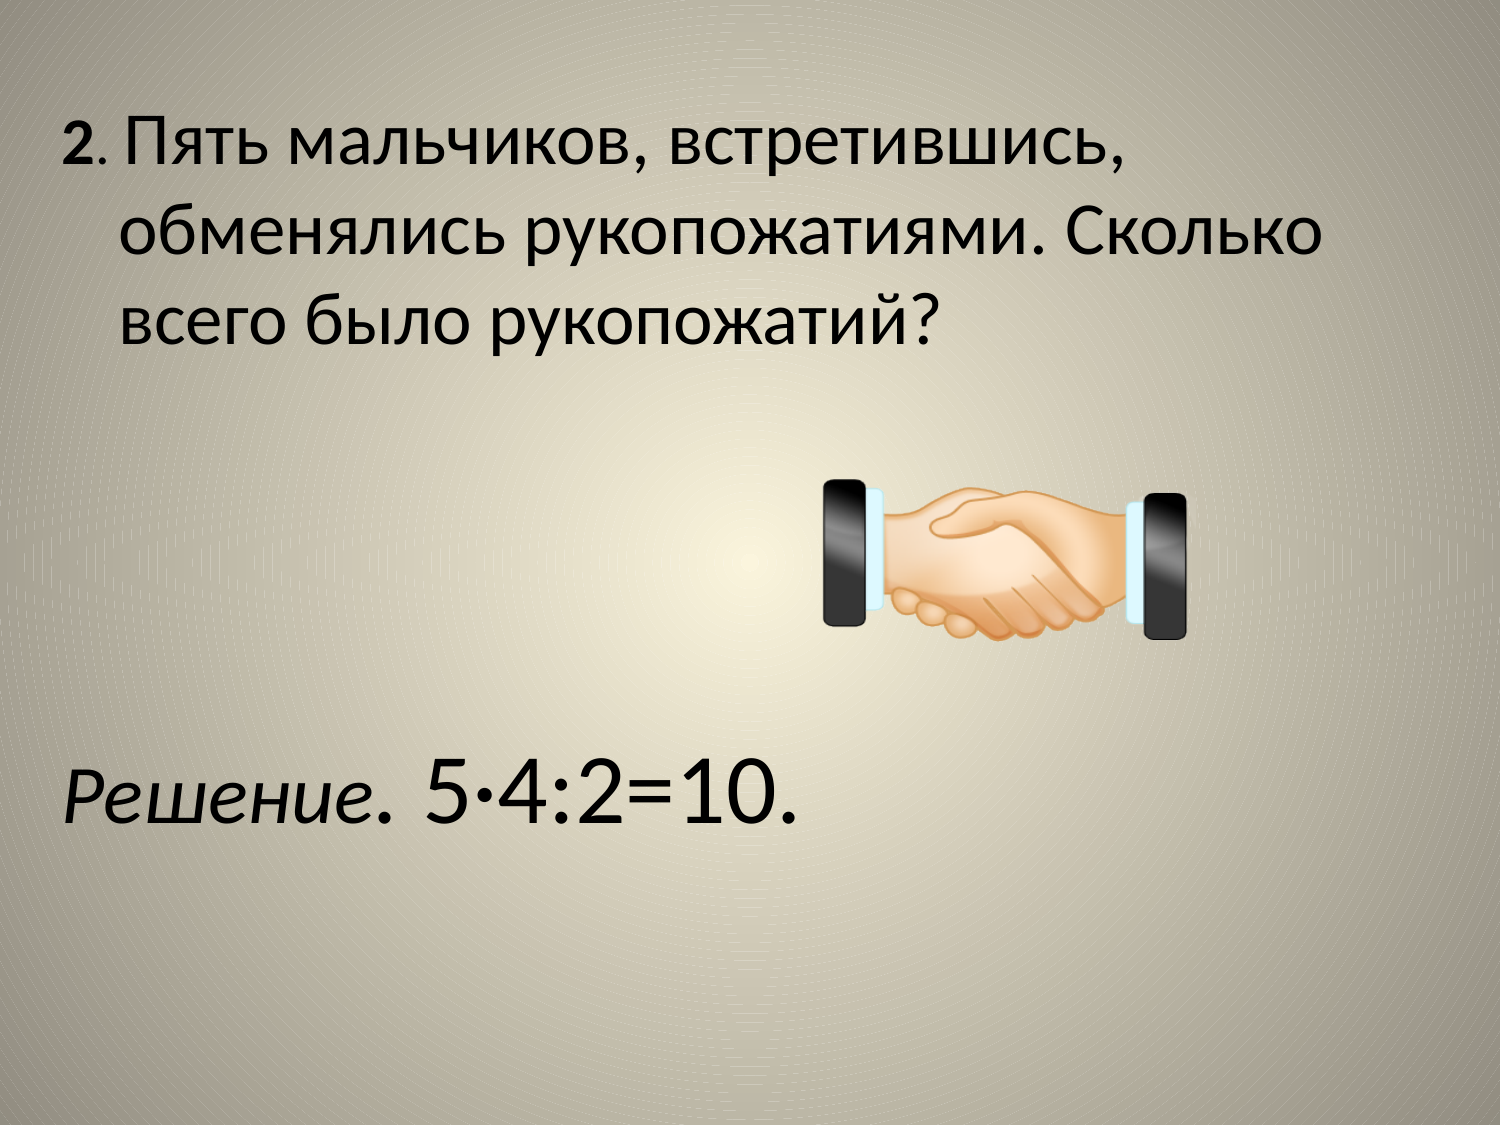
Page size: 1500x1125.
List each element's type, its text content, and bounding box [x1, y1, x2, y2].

picture [808, 398, 1196, 727]
list 2. Пять мальчиков, встретившись, обменялись рукопожатиями. Сколько всего было рукопожатий? Решение. 5·4:2=10. [46, 82, 1397, 1041]
